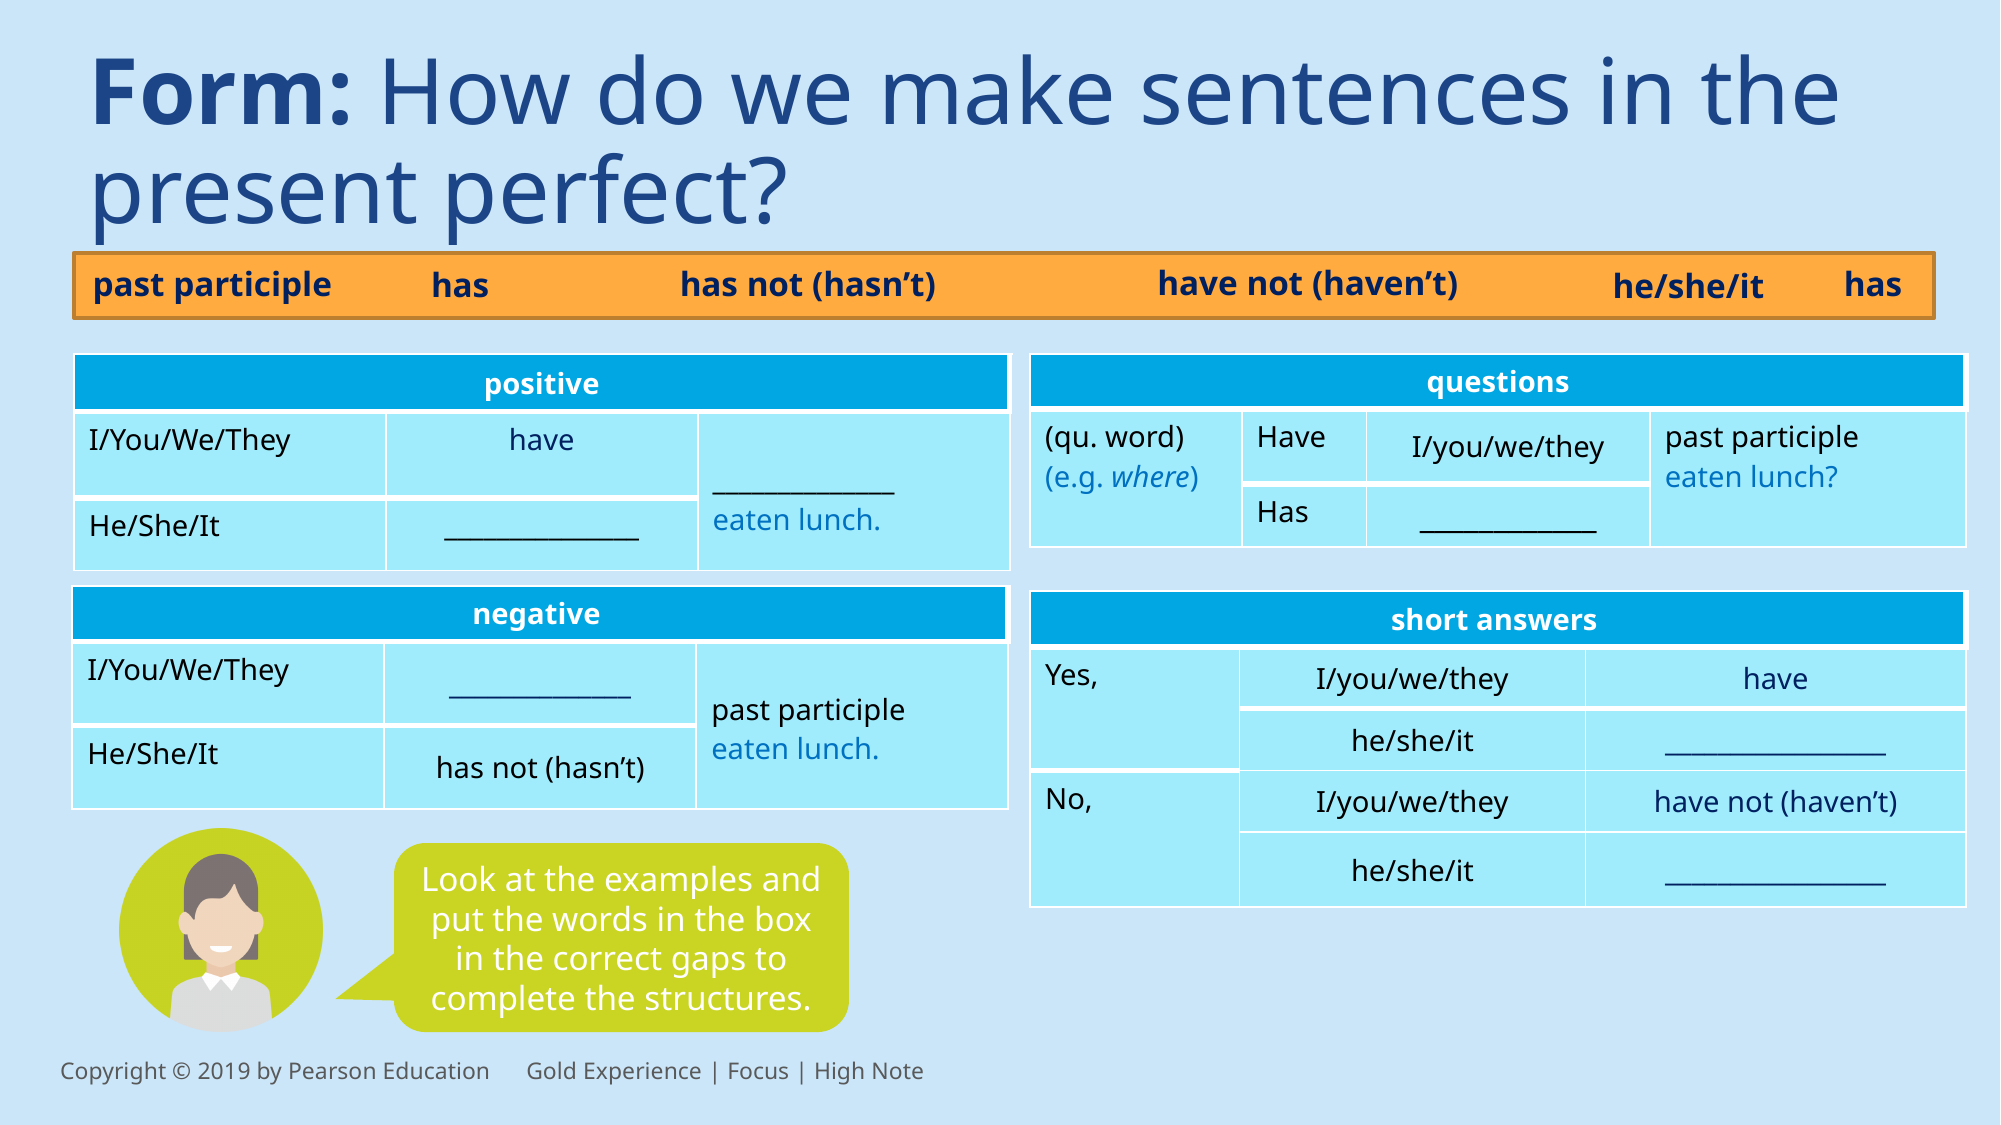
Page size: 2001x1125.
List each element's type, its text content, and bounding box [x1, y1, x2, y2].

table_cell ______________ [385, 644, 695, 723]
table_cell He/She/It [73, 728, 383, 808]
table_cell I/You/We/They [73, 644, 383, 723]
table_cell No, [1031, 773, 1239, 906]
table_header negative [73, 587, 1005, 639]
table_cell I/You/We/They [75, 414, 385, 495]
table_cell ____________ [1367, 487, 1649, 546]
table_header positive [75, 355, 1007, 409]
table_cell _______________ [387, 501, 697, 570]
table_cell have [387, 414, 697, 495]
table_cell _________________ [1586, 833, 1965, 906]
table_cell Yes, [1031, 650, 1239, 768]
table_cell past participle eaten lunch? [1651, 412, 1965, 546]
table_cell _________________ [1586, 711, 1965, 770]
table_cell He/She/It [75, 501, 385, 570]
text_box have not (haven’t) [1142, 254, 1474, 310]
table_cell has not (hasn’t) [385, 728, 695, 808]
table_cell past participle eaten lunch. [697, 644, 1007, 808]
text_box has not (hasn’t) [665, 256, 952, 311]
table_cell (qu. word) (e.g. where) [1031, 412, 1241, 546]
text_box has [1829, 255, 1917, 311]
table_cell I/you/we/they [1367, 412, 1649, 481]
table_cell ______________ eaten lunch. [699, 414, 1009, 570]
table_cell he/she/it [1240, 711, 1585, 770]
table_cell he/she/it [1240, 833, 1585, 906]
title Form: How do we make sentences in the present perfect? [73, 37, 1879, 251]
table_cell have [1586, 650, 1965, 706]
picture [119, 828, 324, 1033]
text_box [72, 251, 1936, 320]
text_box he/she/it [1597, 257, 1780, 313]
table_cell Has [1243, 487, 1366, 546]
table_cell Have [1243, 412, 1366, 481]
text_box Look at the examples and put the words in the box in the correct gaps to complete the structures. [333, 840, 852, 1035]
table_cell I/you/we/they [1240, 650, 1585, 706]
table_cell have not (haven’t) [1586, 771, 1965, 831]
table_cell I/you/we/they [1240, 771, 1585, 831]
table_header questions [1031, 355, 1963, 406]
table_header short answers [1031, 592, 1963, 644]
text_box past participle [77, 255, 348, 311]
text_box has [416, 256, 504, 312]
footer Copyright © 2019 by Pearson Education Gold Experience | Focus | High Note [45, 1040, 1084, 1101]
